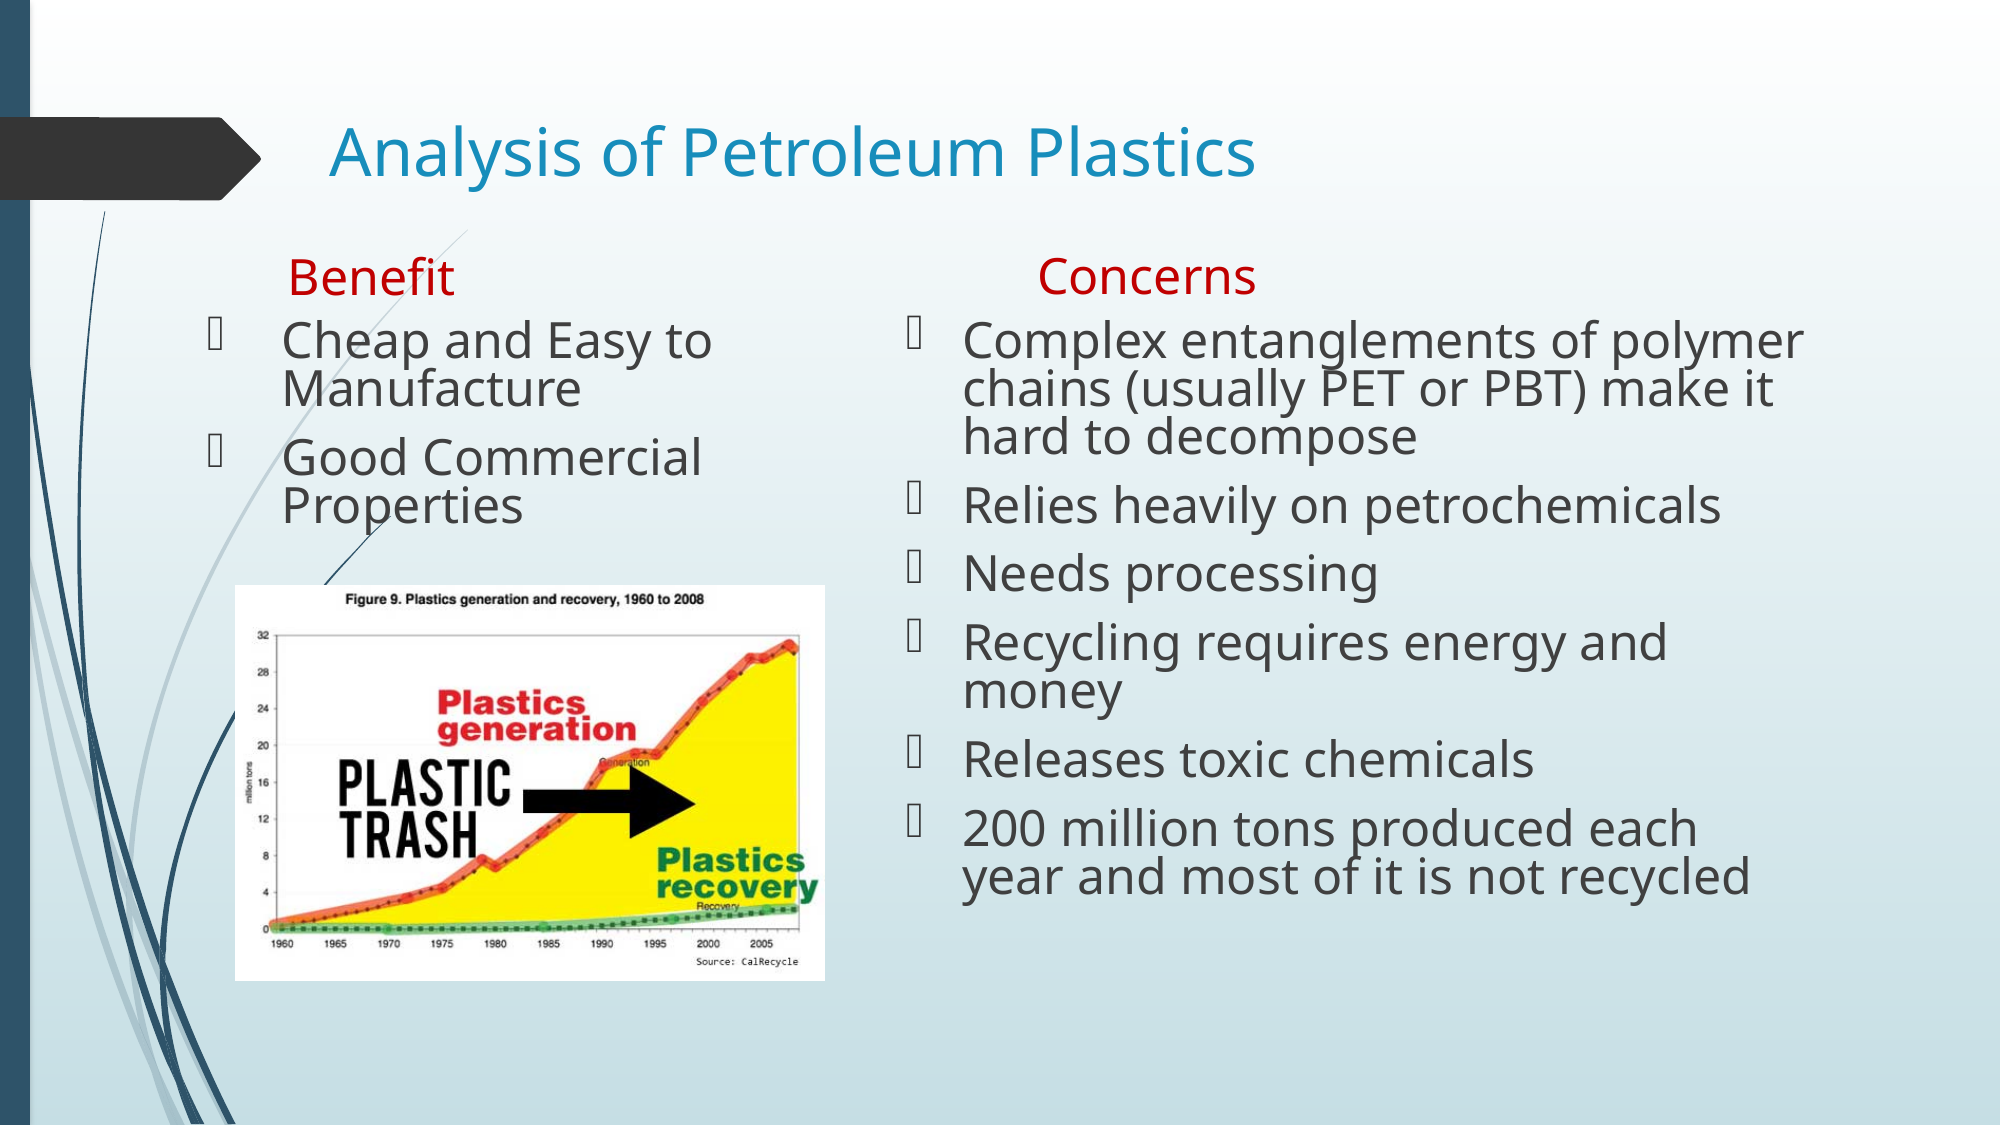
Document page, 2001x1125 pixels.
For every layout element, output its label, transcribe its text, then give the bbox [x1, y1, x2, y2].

title Analysis of Petroleum Plastics [314, 102, 1777, 312]
list Concerns [1022, 218, 1679, 312]
picture [235, 585, 825, 981]
list Benefit [273, 218, 928, 313]
list Cheap and Easy to Manufacture Good Commercial Properties [173, 313, 928, 864]
list Complex entanglements of polymer chains (usually PET or PBT) make it hard to decompose Relies heavily on petrochemicals Needs processing Recycling requires energy and money Releases toxic chemicals 200 million tons produced each year and most of it is not recycled [890, 312, 1830, 863]
